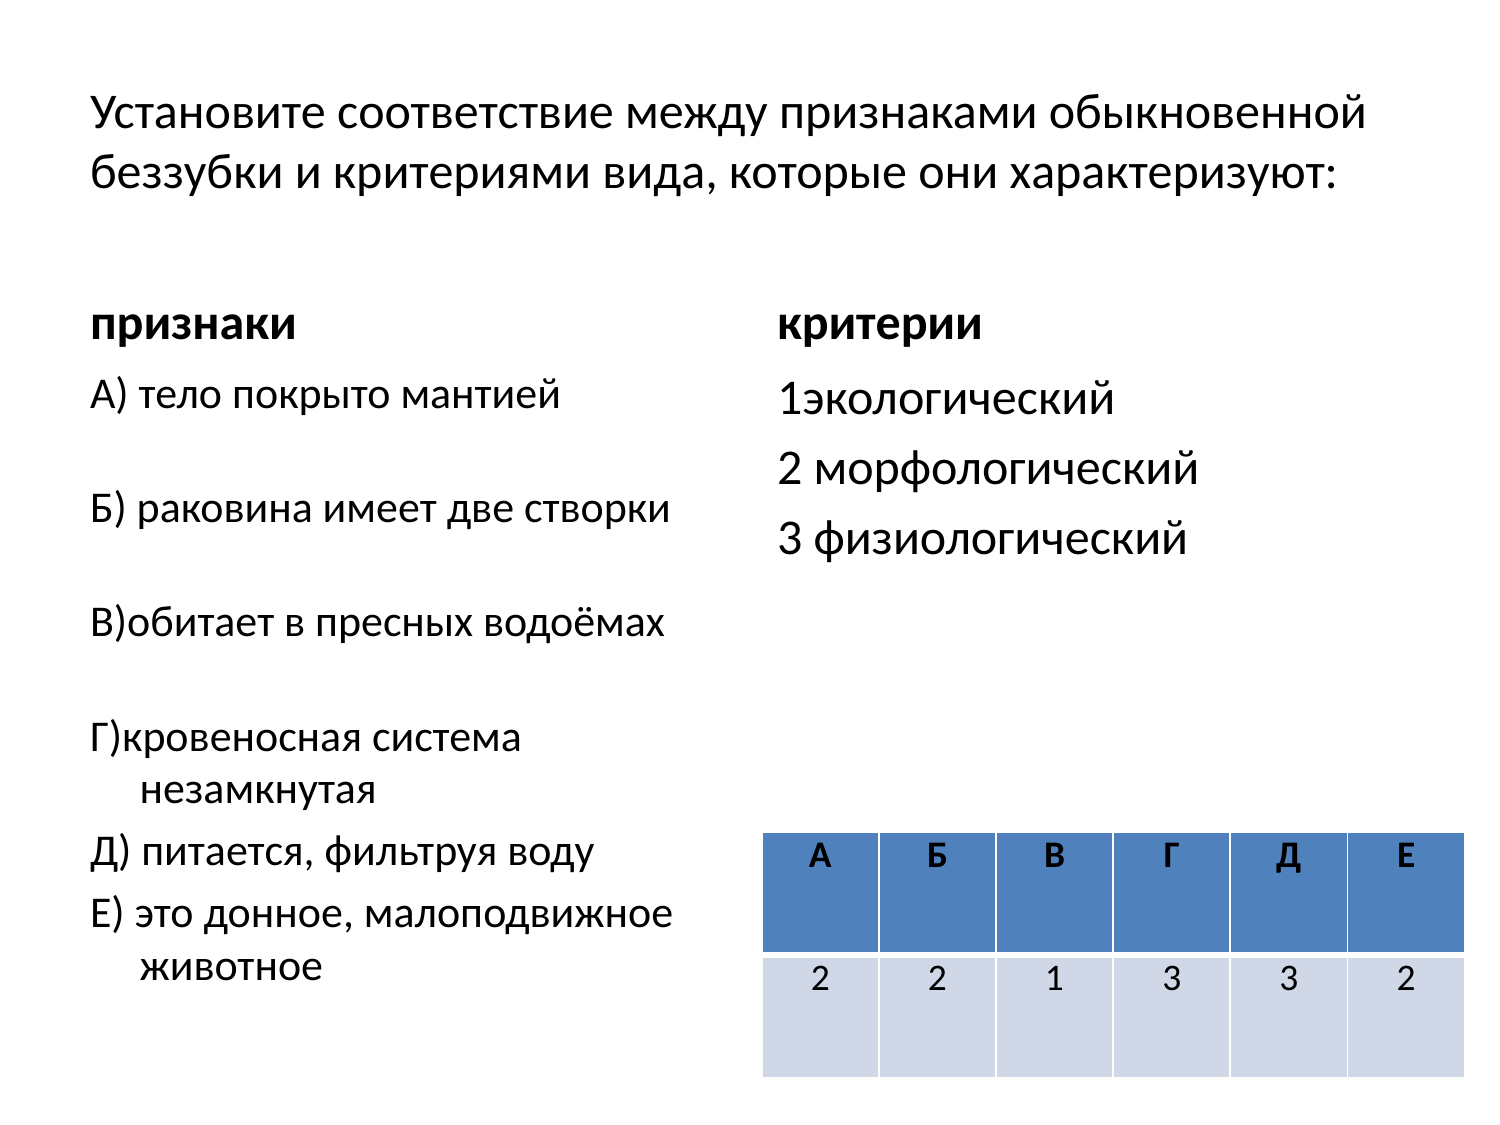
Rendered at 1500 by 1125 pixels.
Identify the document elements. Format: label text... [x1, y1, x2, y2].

table_cell 1 [997, 958, 1112, 1077]
table_header Б [880, 833, 995, 952]
table_header А [763, 833, 878, 952]
title Установите соответствие между признаками обыкновенной беззубки и критериями вида, которые они характеризуют: [75, 45, 1425, 233]
table_cell 2 [1348, 958, 1464, 1077]
table_header Г [1114, 833, 1229, 952]
table_header Д [1231, 833, 1347, 952]
table_cell 2 [763, 958, 878, 1077]
table_header В [997, 833, 1112, 952]
list 1экологический 2 морфологический 3 физиологический [761, 356, 1425, 831]
table_header Е [1348, 833, 1464, 952]
list признаки [75, 251, 738, 356]
table_cell 3 [1114, 958, 1229, 1077]
table_cell 3 [1231, 958, 1347, 1077]
list А) тело покрыто мантией Б) раковина имеет две створки В)обитает в пресных водоёмах Г)кровеносная система незамкнутая Д) питается, фильтруя воду Е) это донное, малоподвижное животное [75, 356, 738, 1005]
list критерии [761, 251, 1425, 356]
table_cell 2 [880, 958, 995, 1077]
